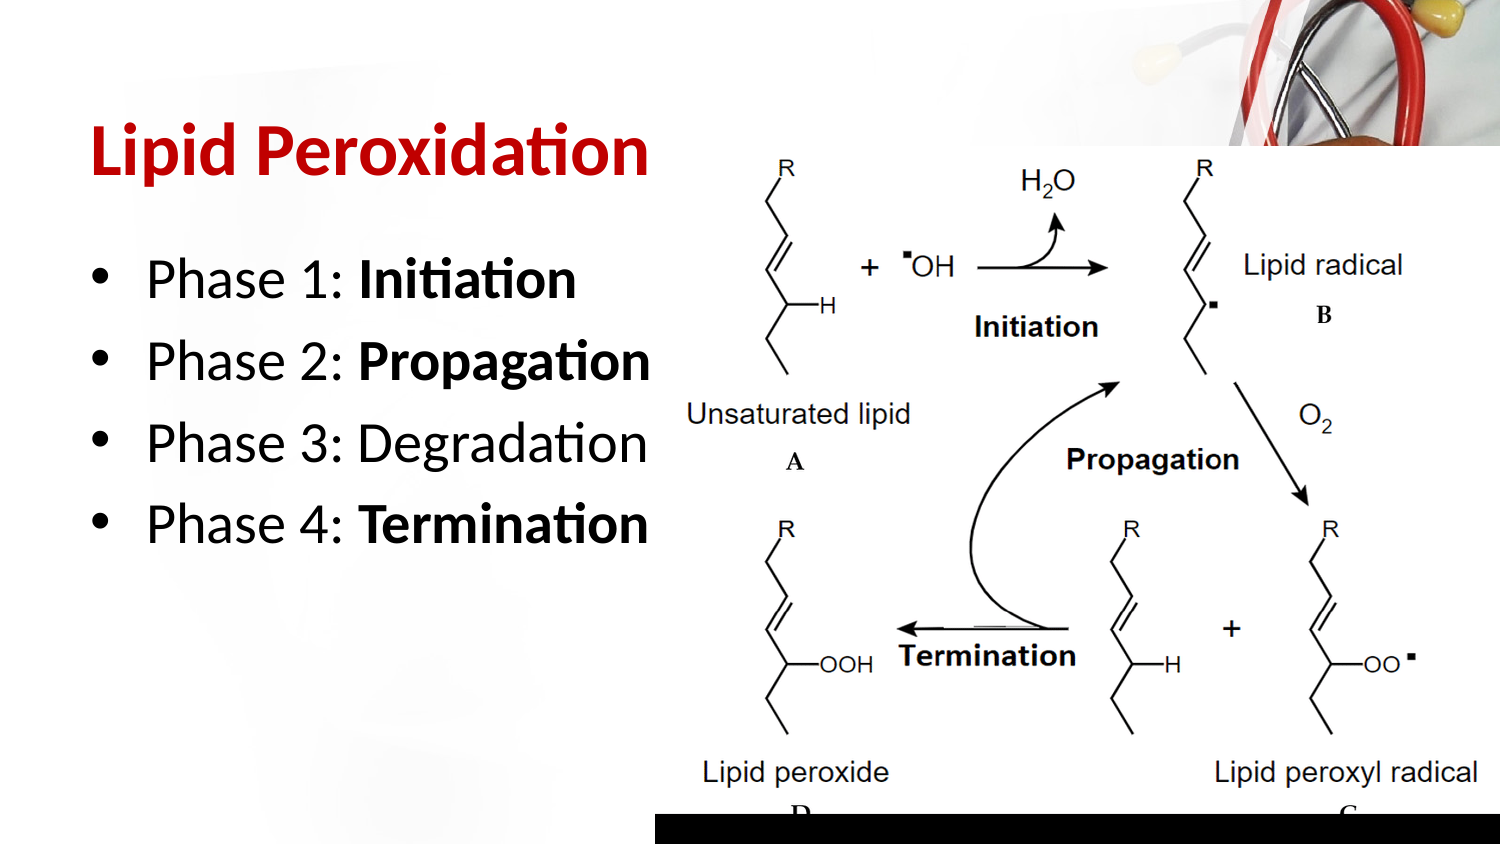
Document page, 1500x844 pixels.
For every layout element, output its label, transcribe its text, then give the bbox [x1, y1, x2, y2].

list Phase 1: Initiation Phase 2: Propagation Phase 3: Degradation Phase 4: Termination [75, 233, 650, 782]
picture [0, 0, 1500, 844]
title Lipid Peroxidation [75, 82, 1155, 208]
